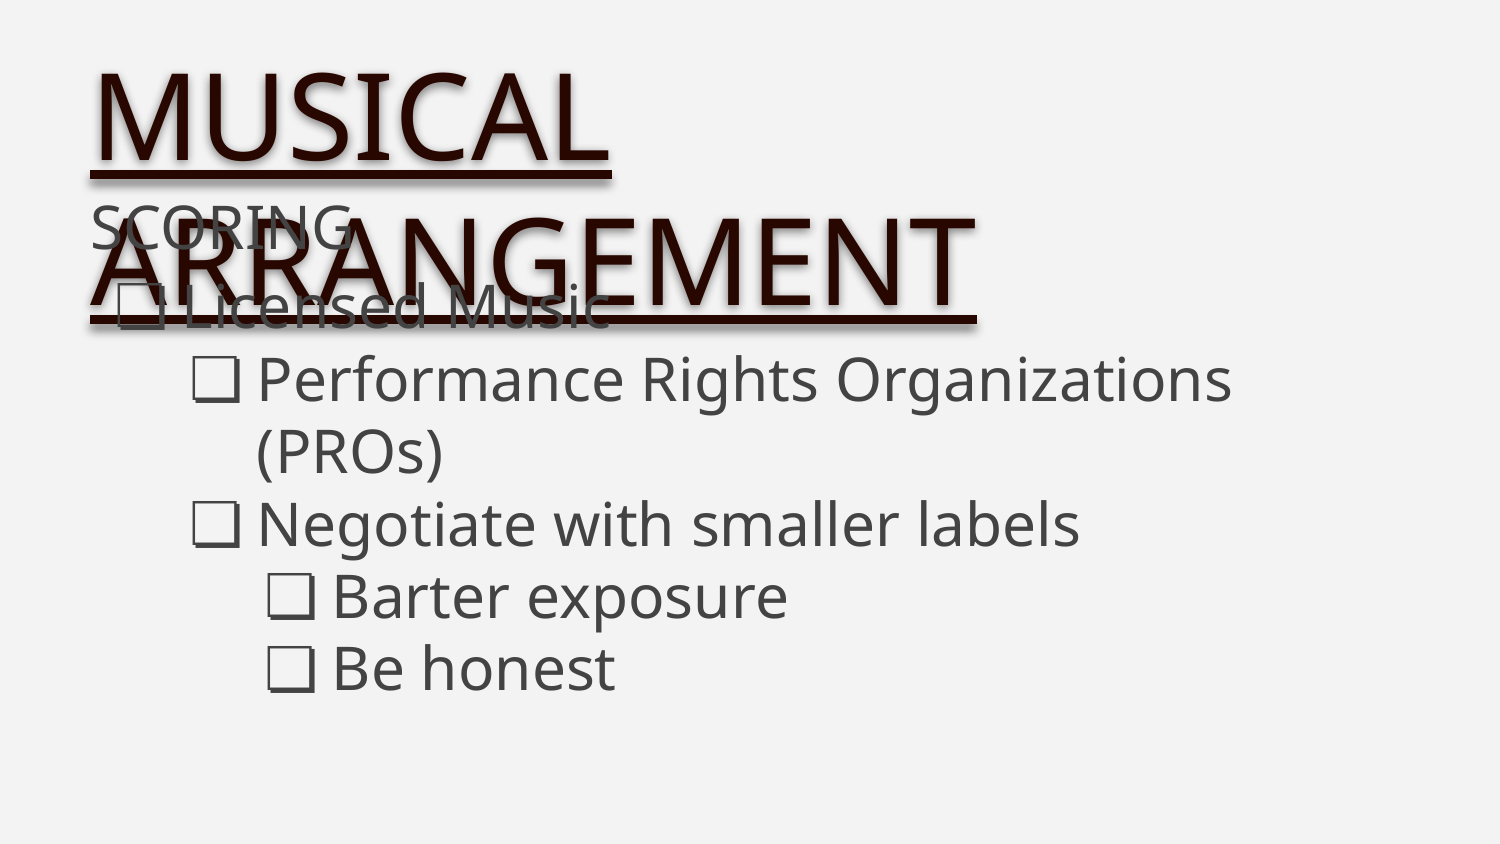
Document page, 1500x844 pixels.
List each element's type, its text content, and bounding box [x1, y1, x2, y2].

text_box MUSICAL ARRANGEMENT [75, 24, 1425, 174]
text_box SCORING [75, 174, 1425, 247]
text_box Licensed Music Performance Rights Organizations (PROs) Negotiate with smaller labels Barter exposure Be honest [91, 253, 1425, 844]
